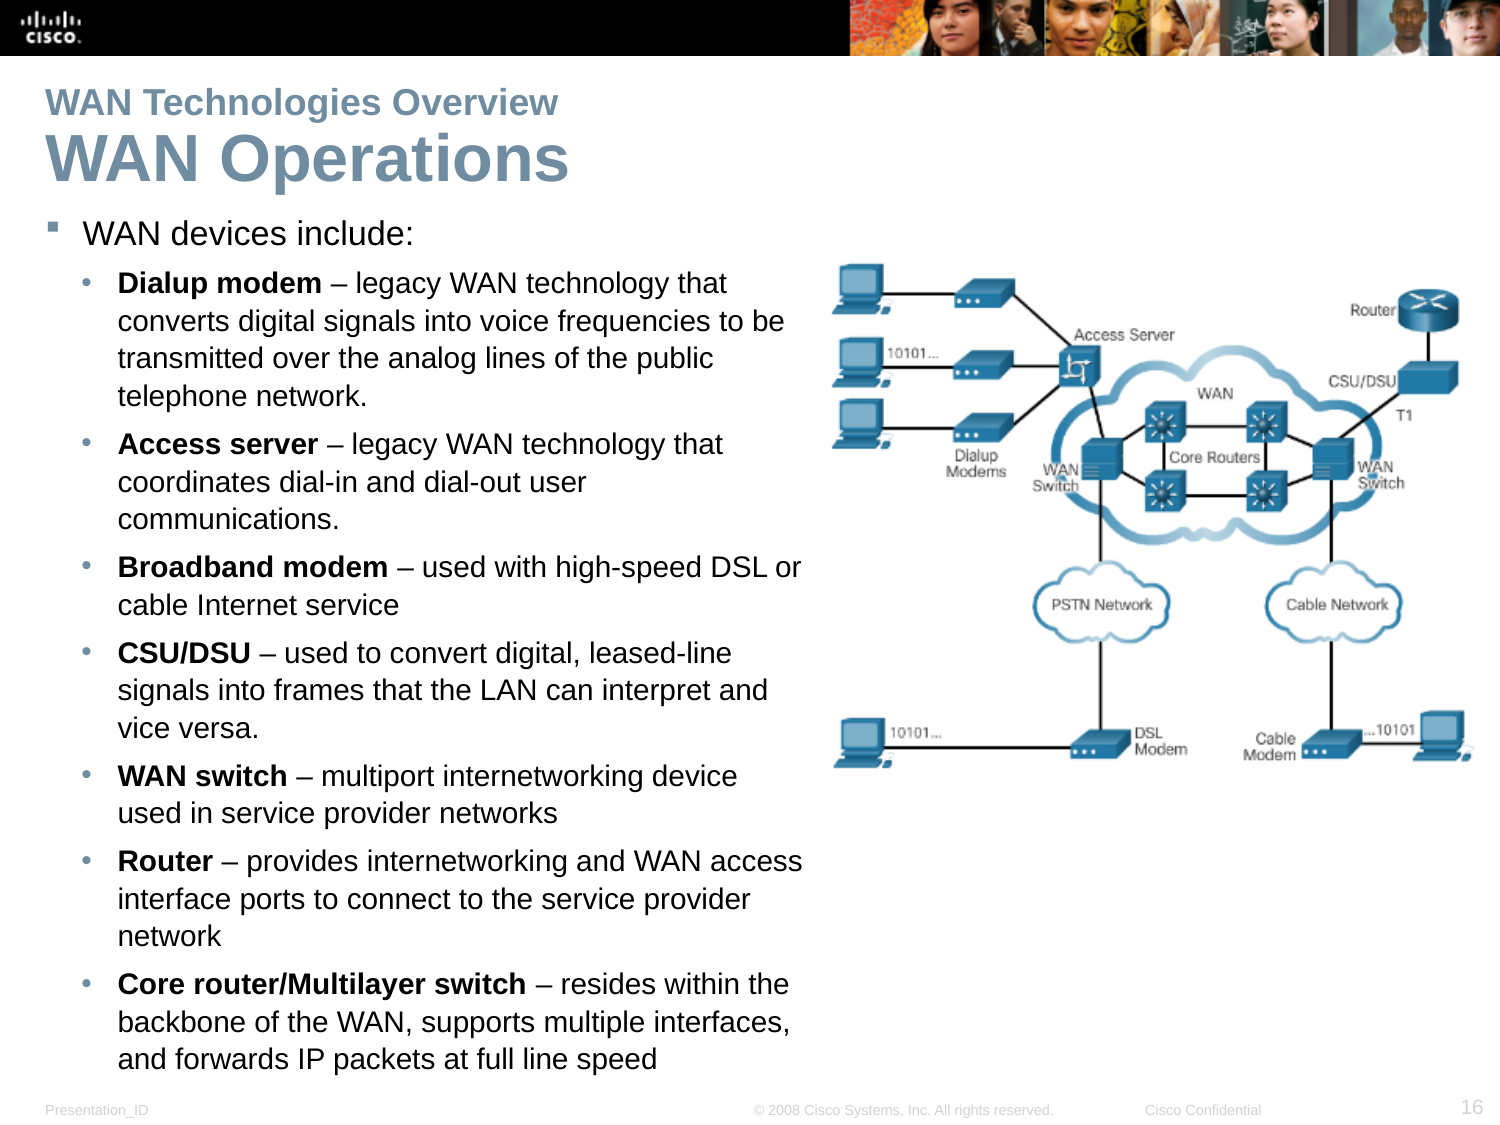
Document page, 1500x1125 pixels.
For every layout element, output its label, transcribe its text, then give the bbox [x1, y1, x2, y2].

title WAN Technologies Overview WAN Operations [31, 64, 1471, 203]
picture [823, 255, 1485, 773]
list WAN devices include: Dialup modem – legacy WAN technology that converts digital signals into voice frequencies to be transmitted over the analog lines of the public telephone network. Access server – legacy WAN technology that coordinates dial-in and dial-out user communications. Broadband modem – used with high-speed DSL or cable Internet service CSU/DSU – used to convert digital, leased-line signals into frames that the LAN can interpret and vice versa. WAN switch – multiport internetworking device used in service provider networks Router – provides internetworking and WAN access interface ports to connect to the service provider network Core router/Multilayer switch – resides within the backbone of the WAN, supports multiple interfaces, and forwards IP packets at full line speed [31, 202, 824, 1092]
picture [0, 0, 1500, 56]
